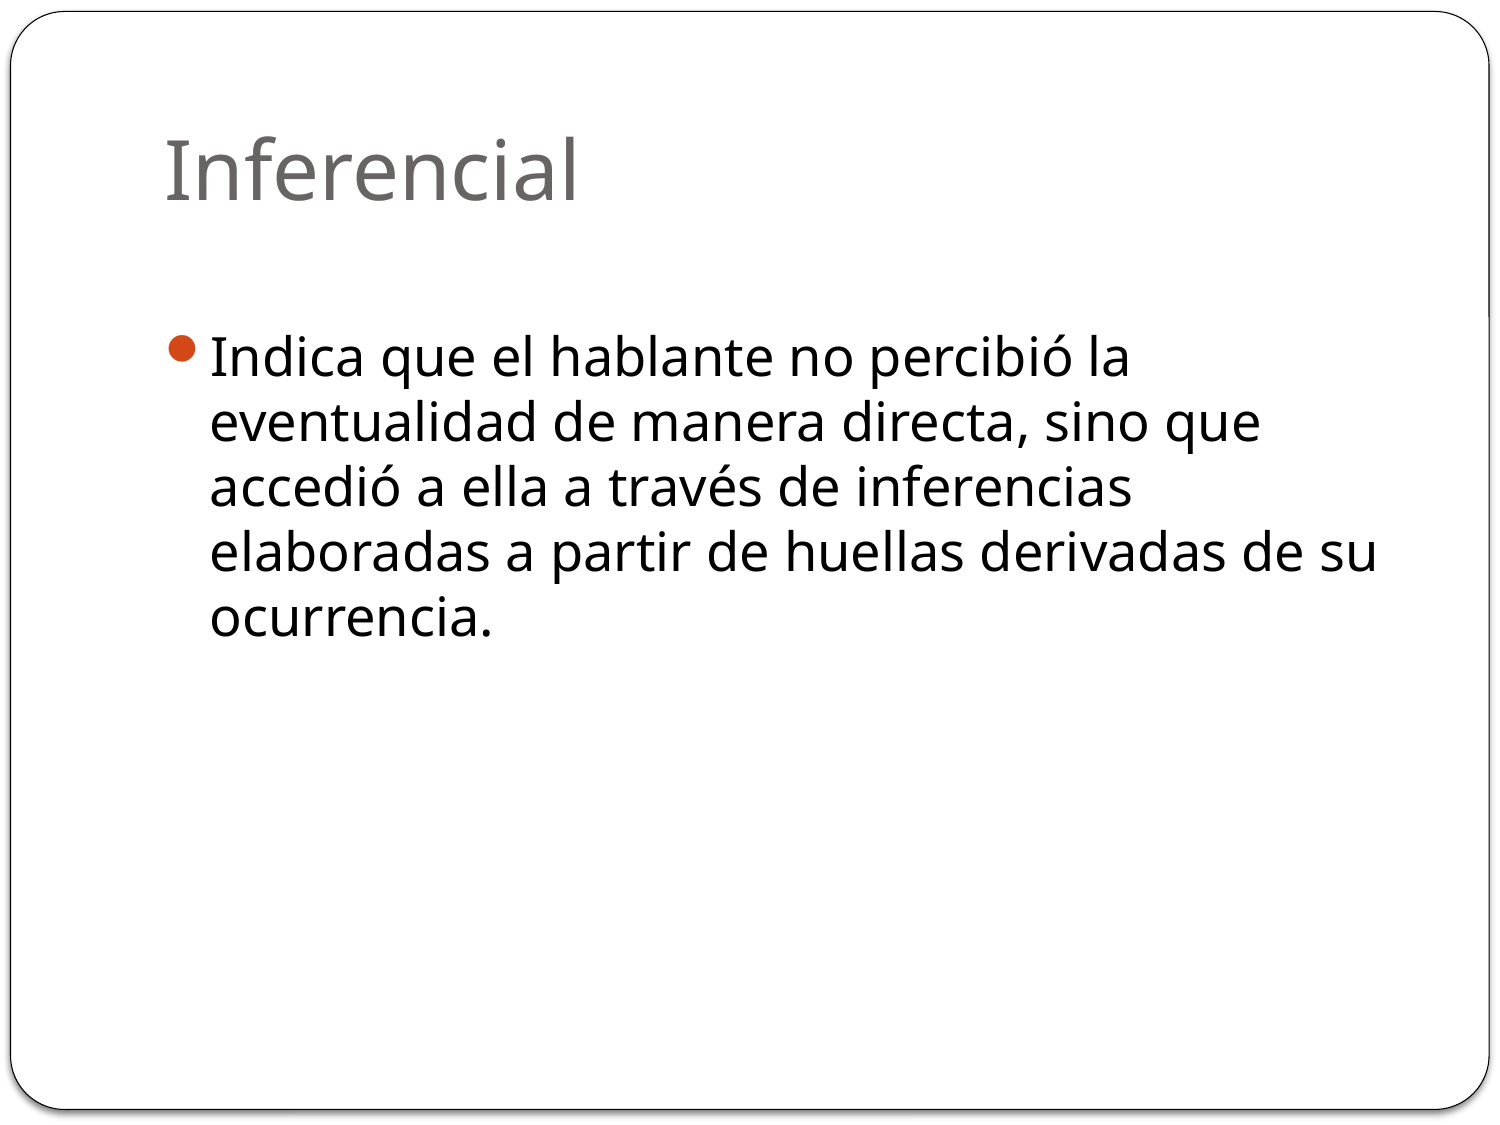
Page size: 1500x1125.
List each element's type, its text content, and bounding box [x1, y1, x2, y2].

title Inferencial [150, 45, 1425, 233]
list Indica que el hablante no percibió la eventualidad de manera directa, sino que accedió a ella a través de inferencias elaboradas a partir de huellas derivadas de su ocurrencia. [150, 237, 1425, 988]
